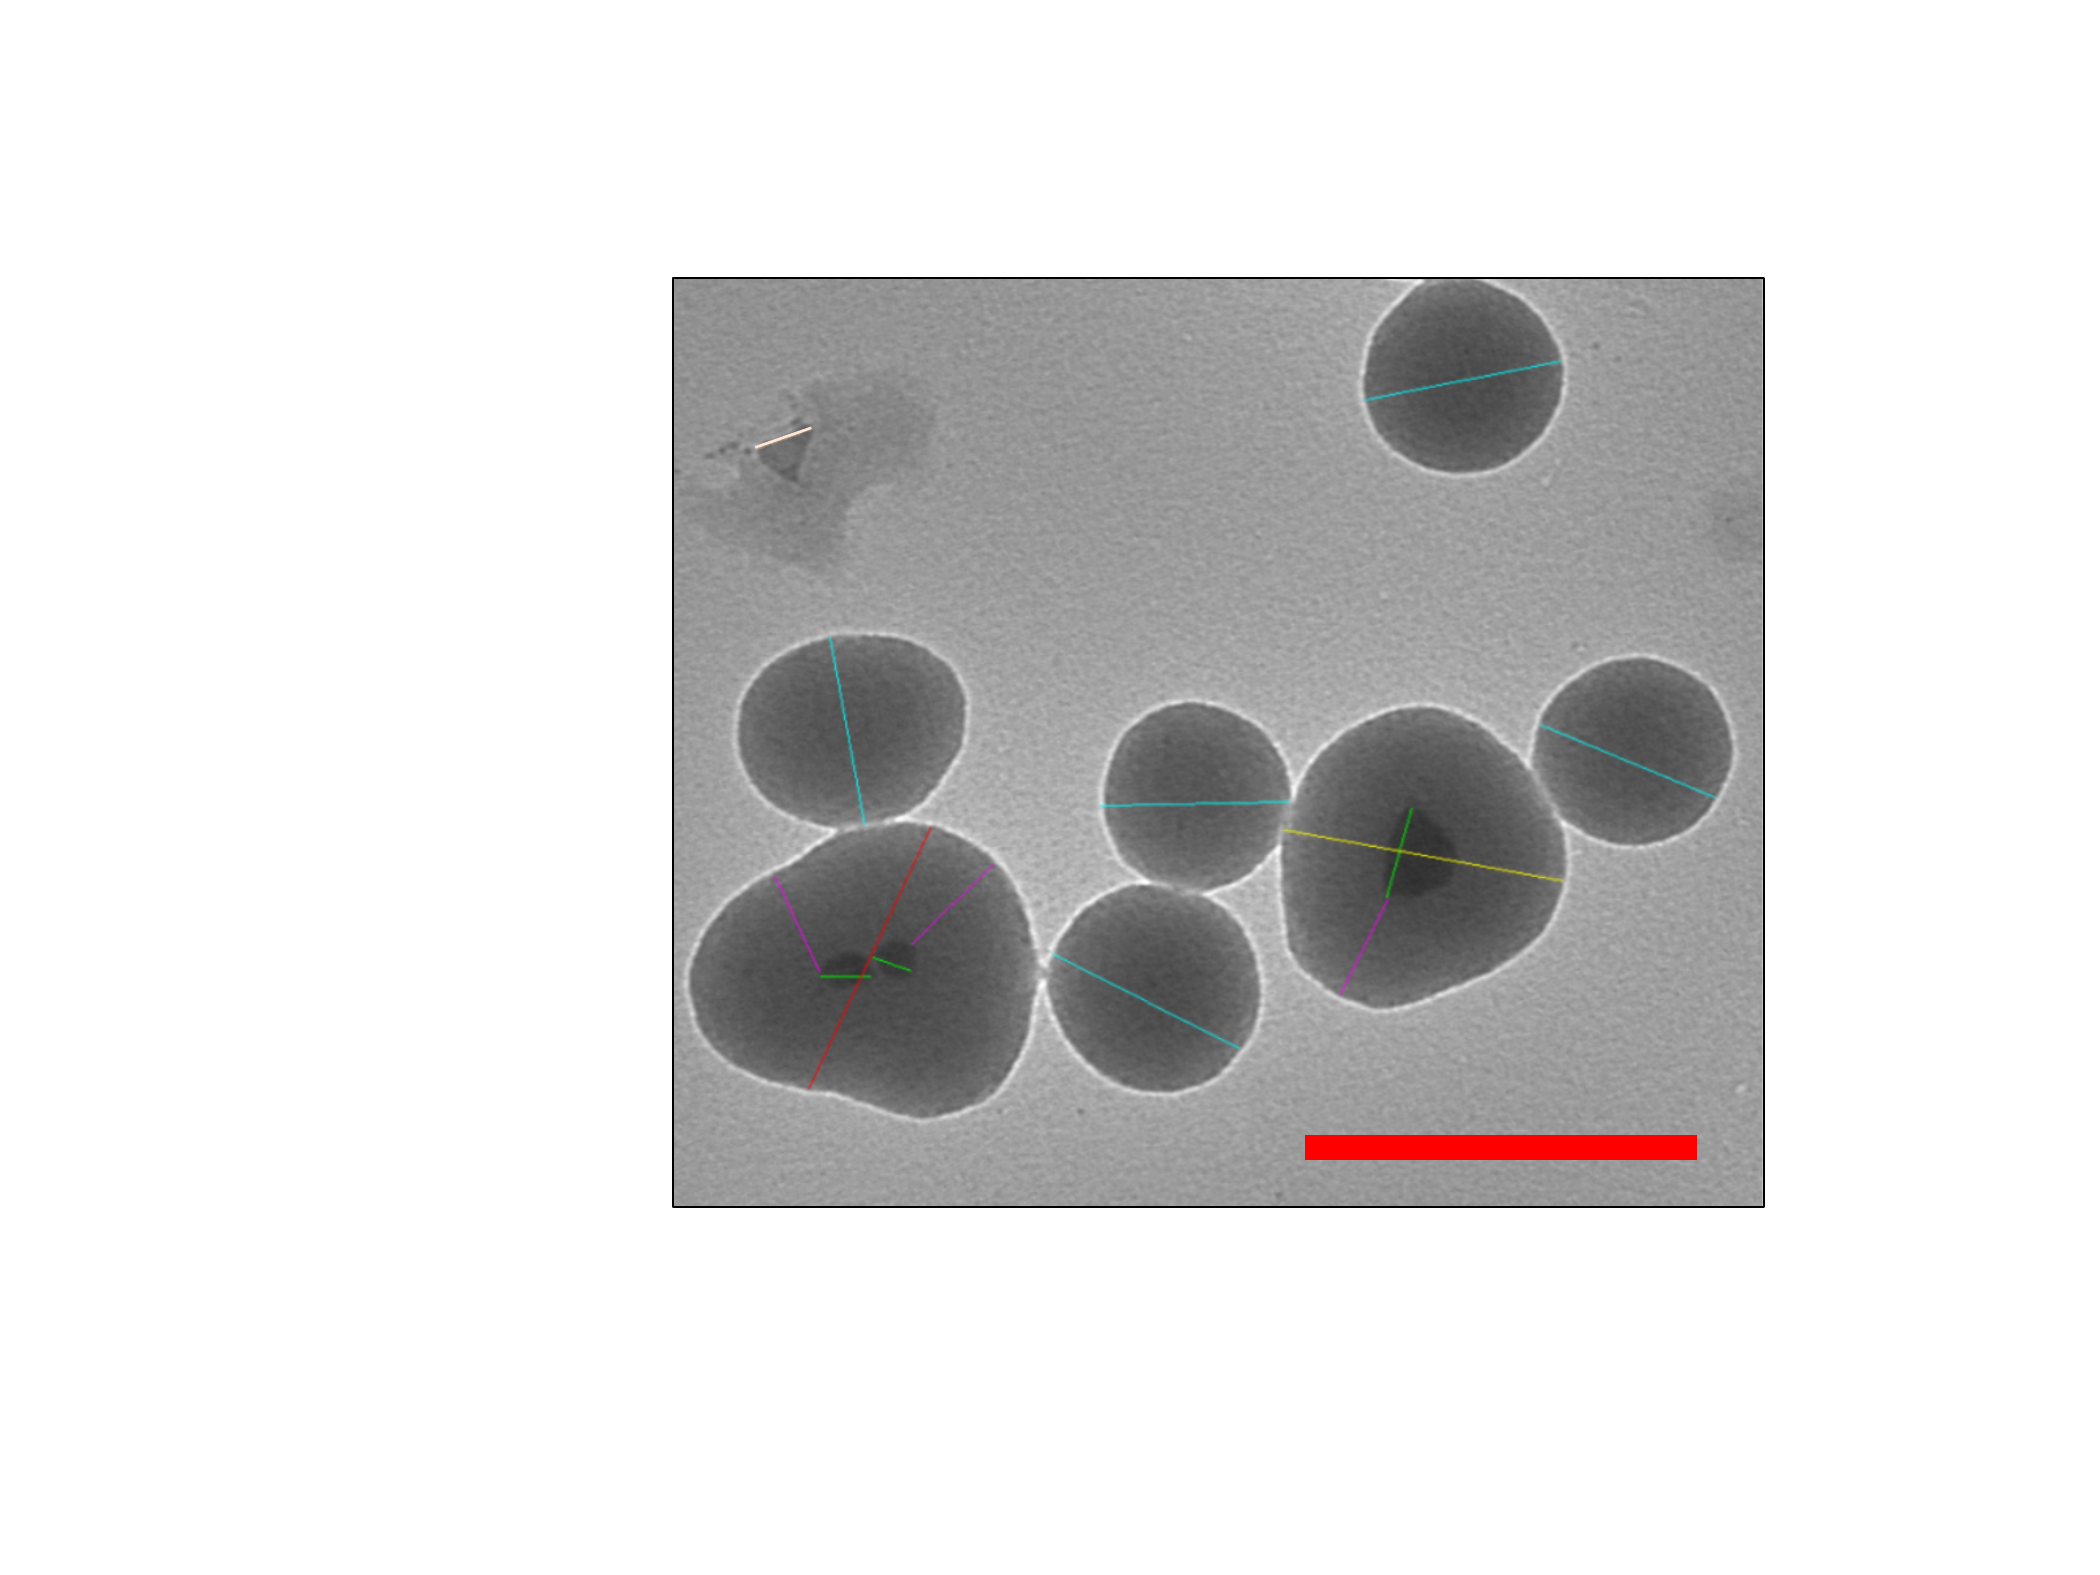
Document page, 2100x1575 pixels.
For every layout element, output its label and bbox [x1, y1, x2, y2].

text_box [673, 279, 1763, 1206]
